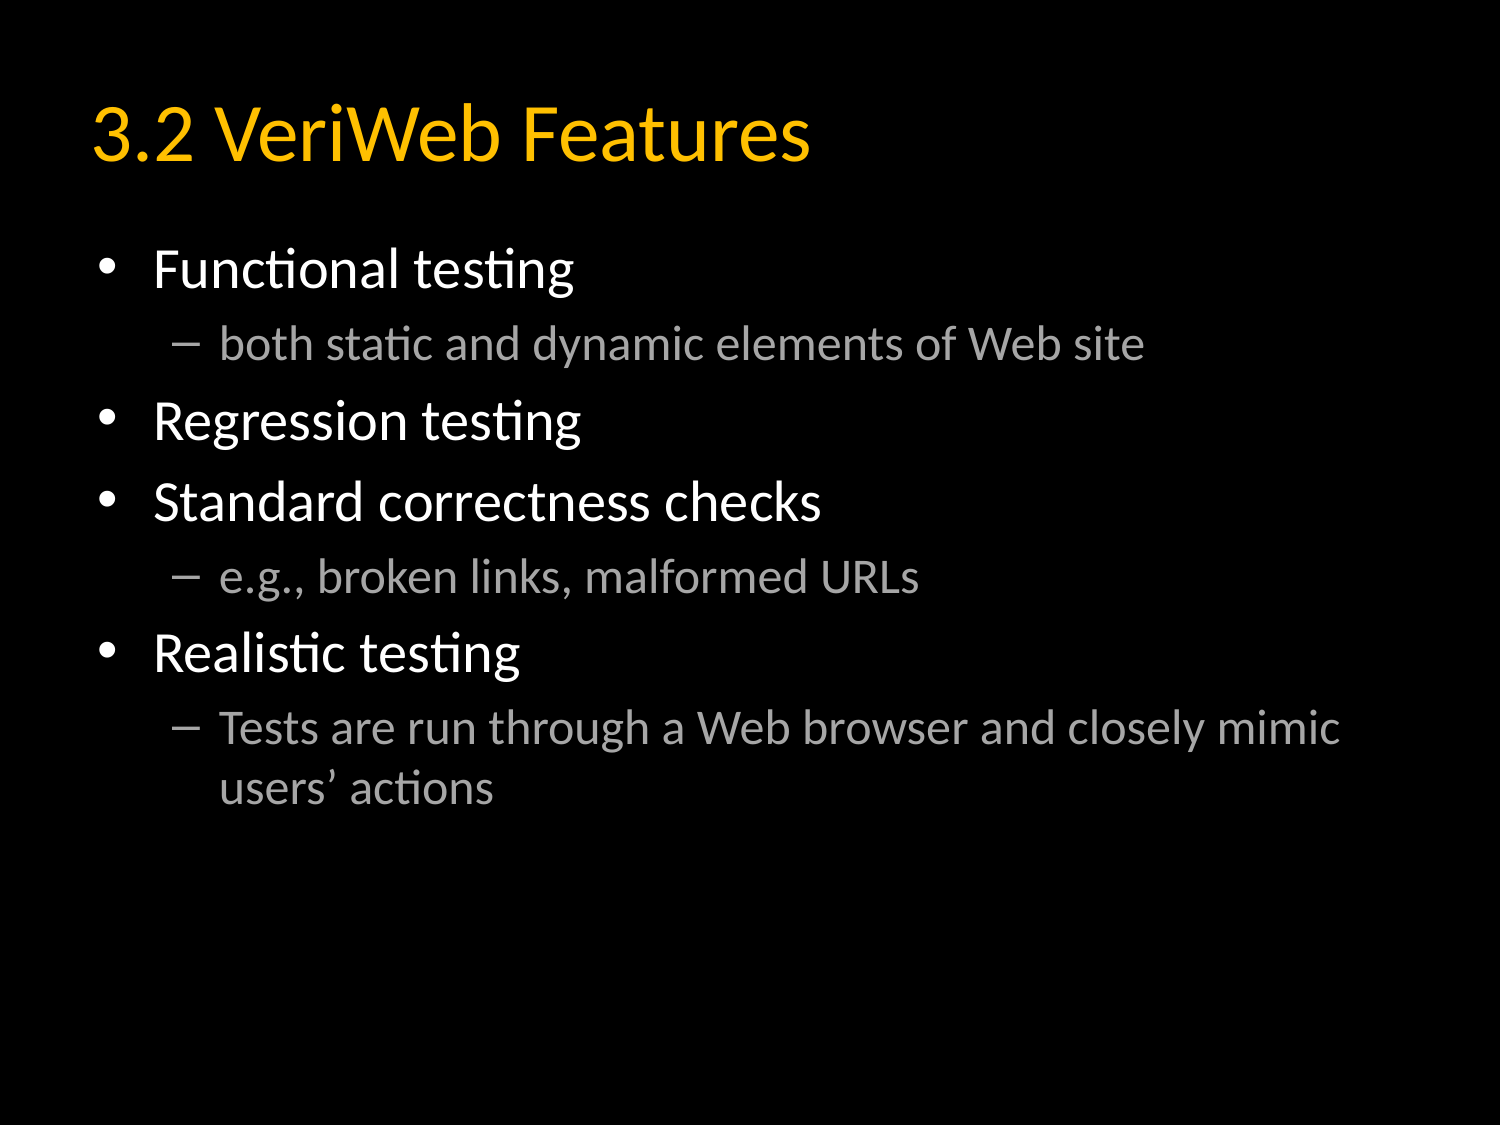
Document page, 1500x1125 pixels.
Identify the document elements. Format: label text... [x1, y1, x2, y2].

title 3.2 VeriWeb Features [75, 45, 1425, 211]
list Functional testing both static and dynamic elements of Web site Regression testing Standard correctness checks e.g., broken links, malformed URLs Realistic testing Tests are run through a Web browser and closely mimic users’ actions [82, 222, 1454, 1032]
